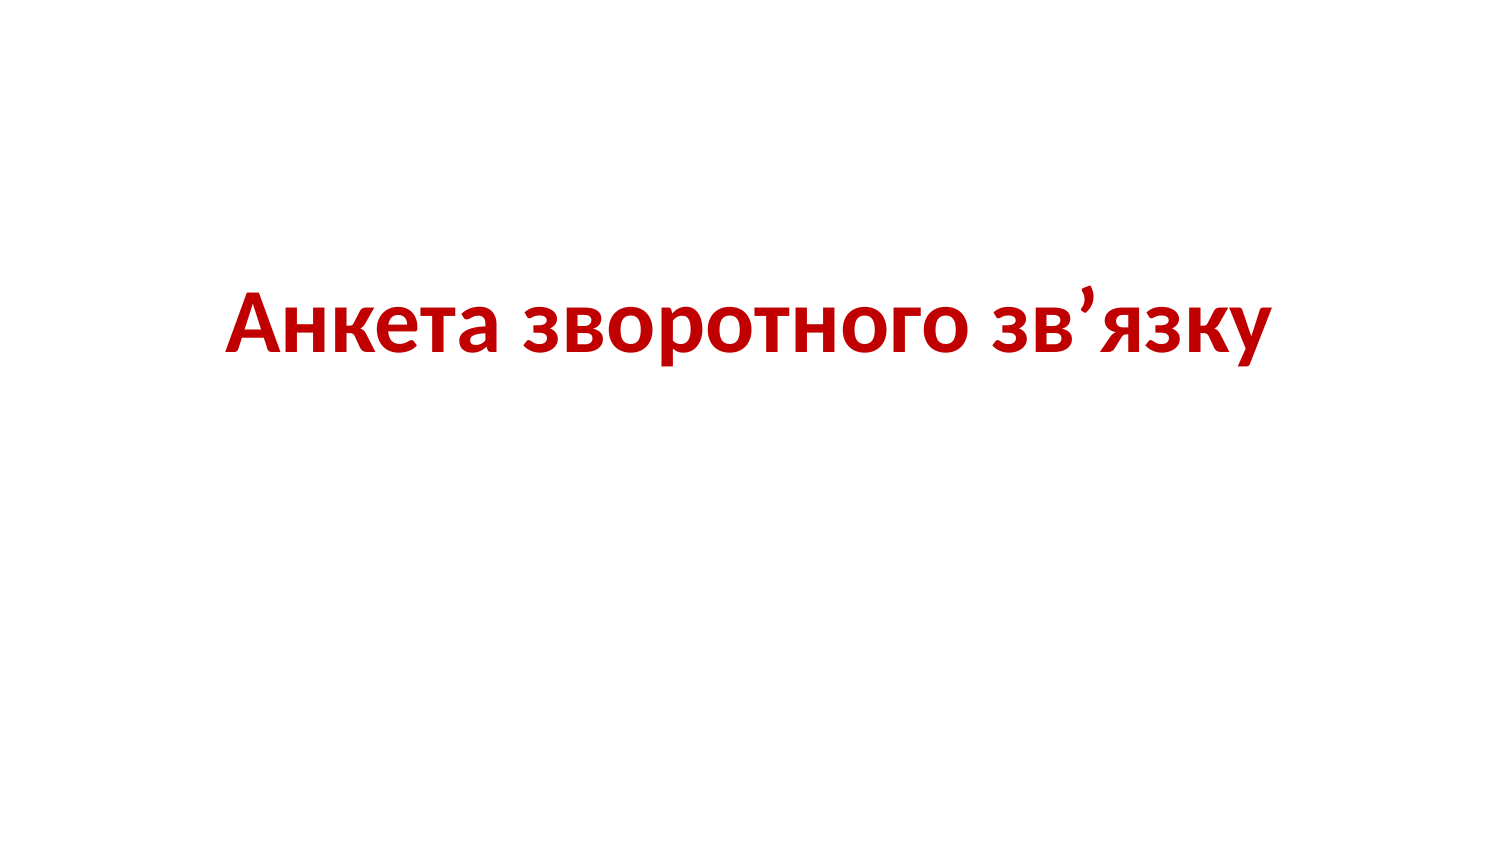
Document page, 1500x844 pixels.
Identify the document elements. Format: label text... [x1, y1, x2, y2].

title Анкета зворотного зв’язку [75, 245, 1425, 387]
